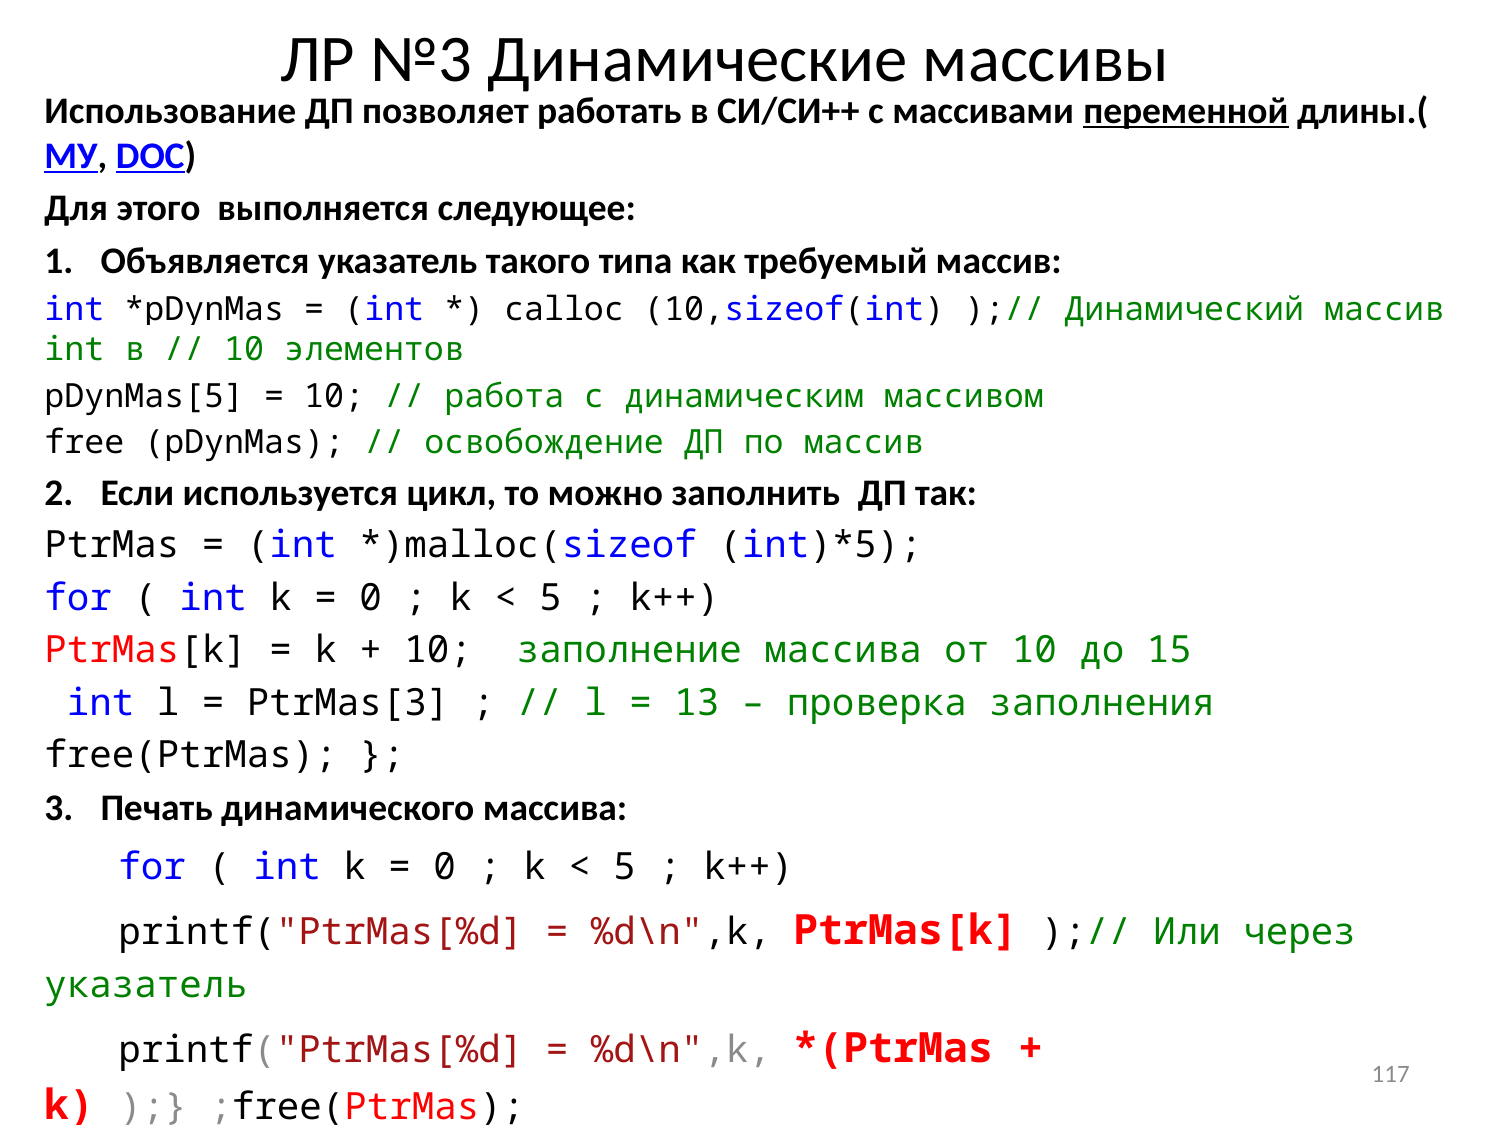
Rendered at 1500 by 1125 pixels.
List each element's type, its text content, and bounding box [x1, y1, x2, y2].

text_box Использование ДП позволяет работать в СИ/СИ++ с массивами переменной длины.(МУ, DOC) Для этого выполняется следующее: Объявляется указатель такого типа как требуемый массив: int *pDynMas = (int *) calloc (10,sizeof(int) );// Динамический массив int в // 10 элементов pDynMas[5] = 10; // работа с динамическим массивом free (pDynMas); // освобождение ДП по массив Если используется цикл, то можно заполнить ДП так: PtrMas = (int *)malloc(sizeof (int)*5); for ( int k = 0 ; k < 5 ; k++) PtrMas[k] = k + 10; заполнение массива от 10 до 15 int l = PtrMas[3] ; // l = 13 – проверка заполнения free(PtrMas); }; Печать динамического массива: for ( int k = 0 ; k < 5 ; k++) printf("PtrMas[%d] = %d\n",k, PtrMas[k] );// Или через указатель printf("PtrMas[%d] = %d\n",k, *(PtrMas + k) );} ;free(PtrMas); [29, 78, 1495, 1047]
slide_number 117 [1074, 1042, 1425, 1103]
title ЛР №3 Динамические массивы [159, 7, 1306, 78]
